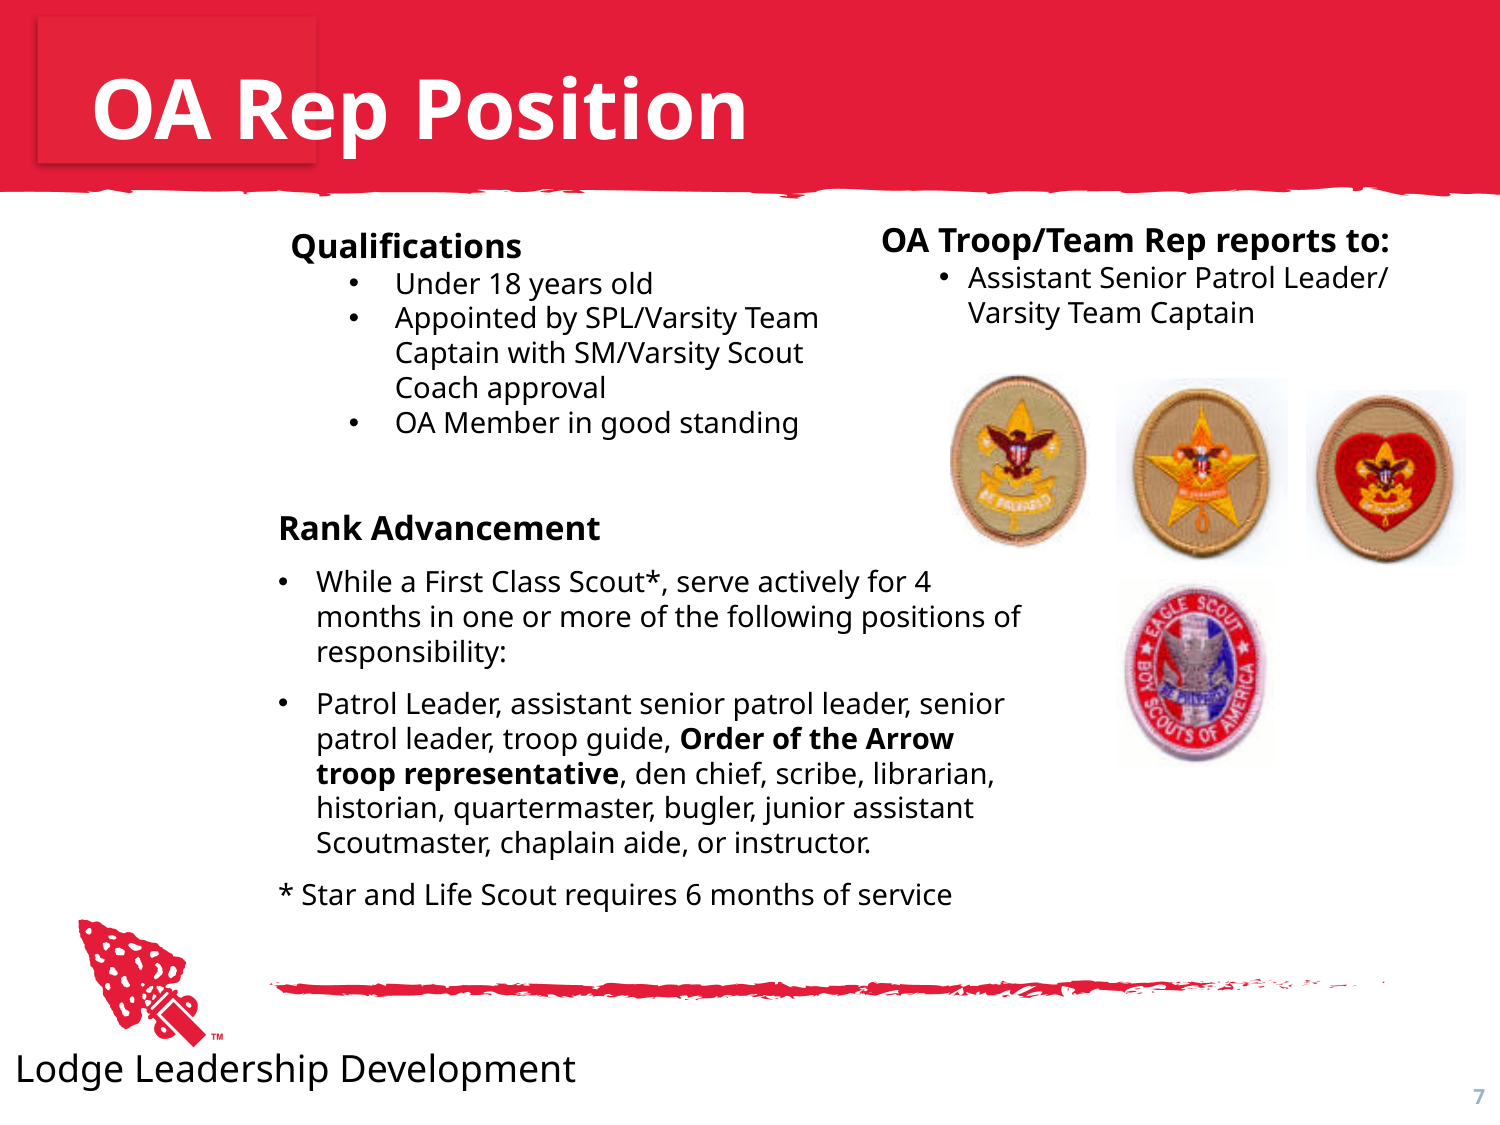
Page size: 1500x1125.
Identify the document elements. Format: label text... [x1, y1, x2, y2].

text_box OA Troop/Team Rep reports to: Assistant Senior Patrol Leader/ Varsity Team Captain [865, 211, 1459, 352]
picture [0, 0, 1500, 1037]
text_box Rank Advancement While a First Class Scout*, serve actively for 4 months in one or more of the following positions of responsibility: Patrol Leader, assistant senior patrol leader, senior patrol leader, troop guide, Order of the Arrow troop representative, den chief, scribe, librarian, historian, quartermaster, bugler, junior assistant Scoutmaster, chaplain aide, or instructor. * Star and Life Scout requires 6 months of service [263, 499, 1051, 1021]
title OA Rep Position [75, 45, 1425, 168]
text_box Qualifications Under 18 years old Appointed by SPL/Varsity Team Captain with SM/Varsity Scout Coach approval OA Member in good standing [275, 217, 913, 479]
text_box Lodge Leadership Development [0, 1037, 1500, 1125]
